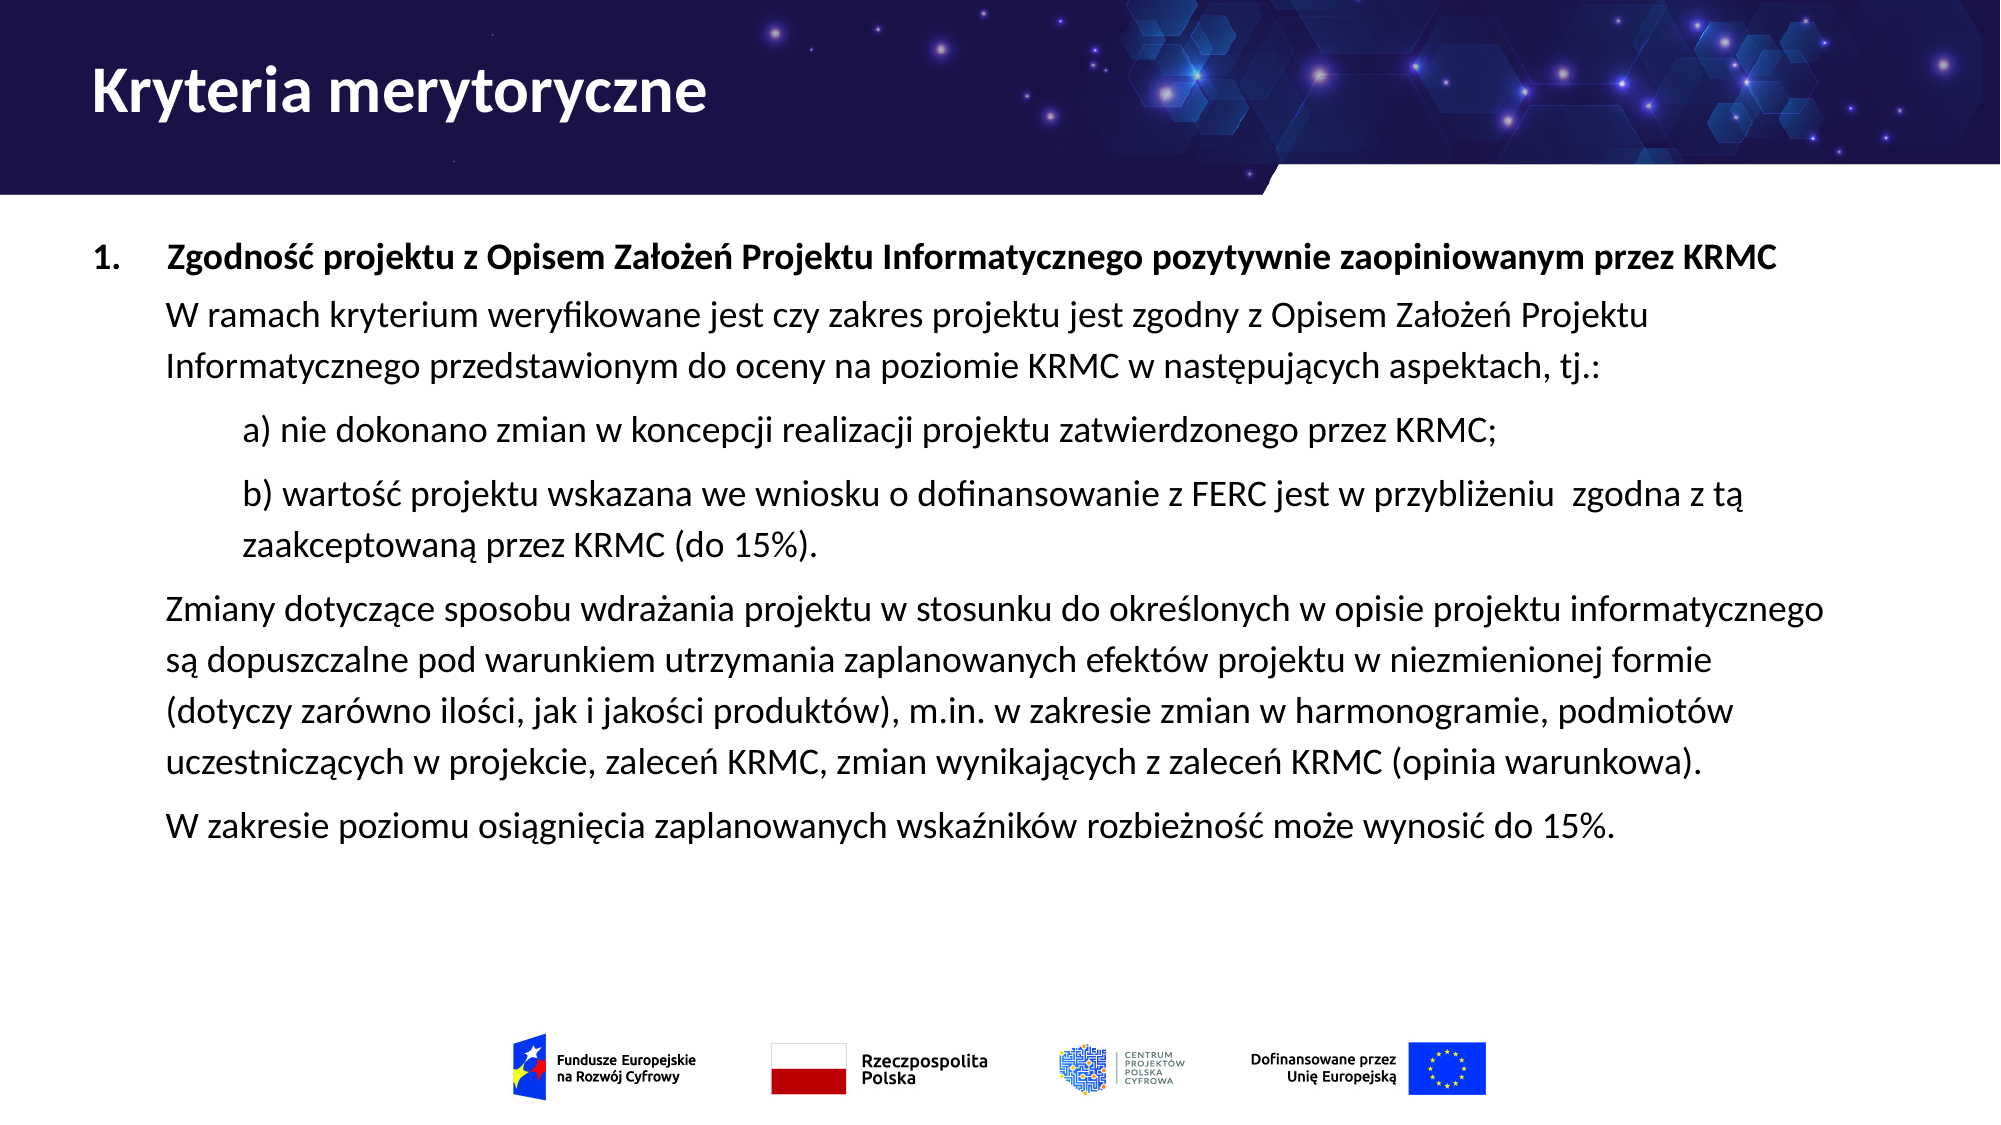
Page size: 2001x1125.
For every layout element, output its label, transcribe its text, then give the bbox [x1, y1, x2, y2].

picture [491, 1011, 1509, 1122]
list Zgodność projektu z Opisem Założeń Projektu Informatycznego pozytywnie zaopiniowanym przez KRMC W ramach kryterium weryfikowane jest czy zakres projektu jest zgodny z Opisem Założeń Projektu Informatycznego przedstawionym do oceny na poziomie KRMC w następujących aspektach, tj.: a) nie dokonano zmian w koncepcji realizacji projektu zatwierdzonego przez KRMC; b) wartość projektu wskazana we wniosku o dofinansowanie z FERC jest w przybliżeniu zgodna z tą zaakceptowaną przez KRMC (do 15%). Zmiany dotyczące sposobu wdrażania projektu w stosunku do określonych w opisie projektu informatycznego są dopuszczalne pod warunkiem utrzymania zaplanowanych efektów projektu w niezmienionej formie (dotyczy zarówno ilości, jak i jakości produktów), m.in. w zakresie zmian w harmonogramie, podmiotów uczestniczących w projekcie, zaleceń KRMC, zmian wynikających z zaleceń KRMC (opinia warunkowa). W zakresie poziomu osiągnięcia zaplanowanych wskaźników rozbieżność może wynosić do 15%. [77, 229, 1863, 904]
picture [0, 0, 2000, 195]
title Kryteria merytoryczne [77, 46, 1988, 136]
